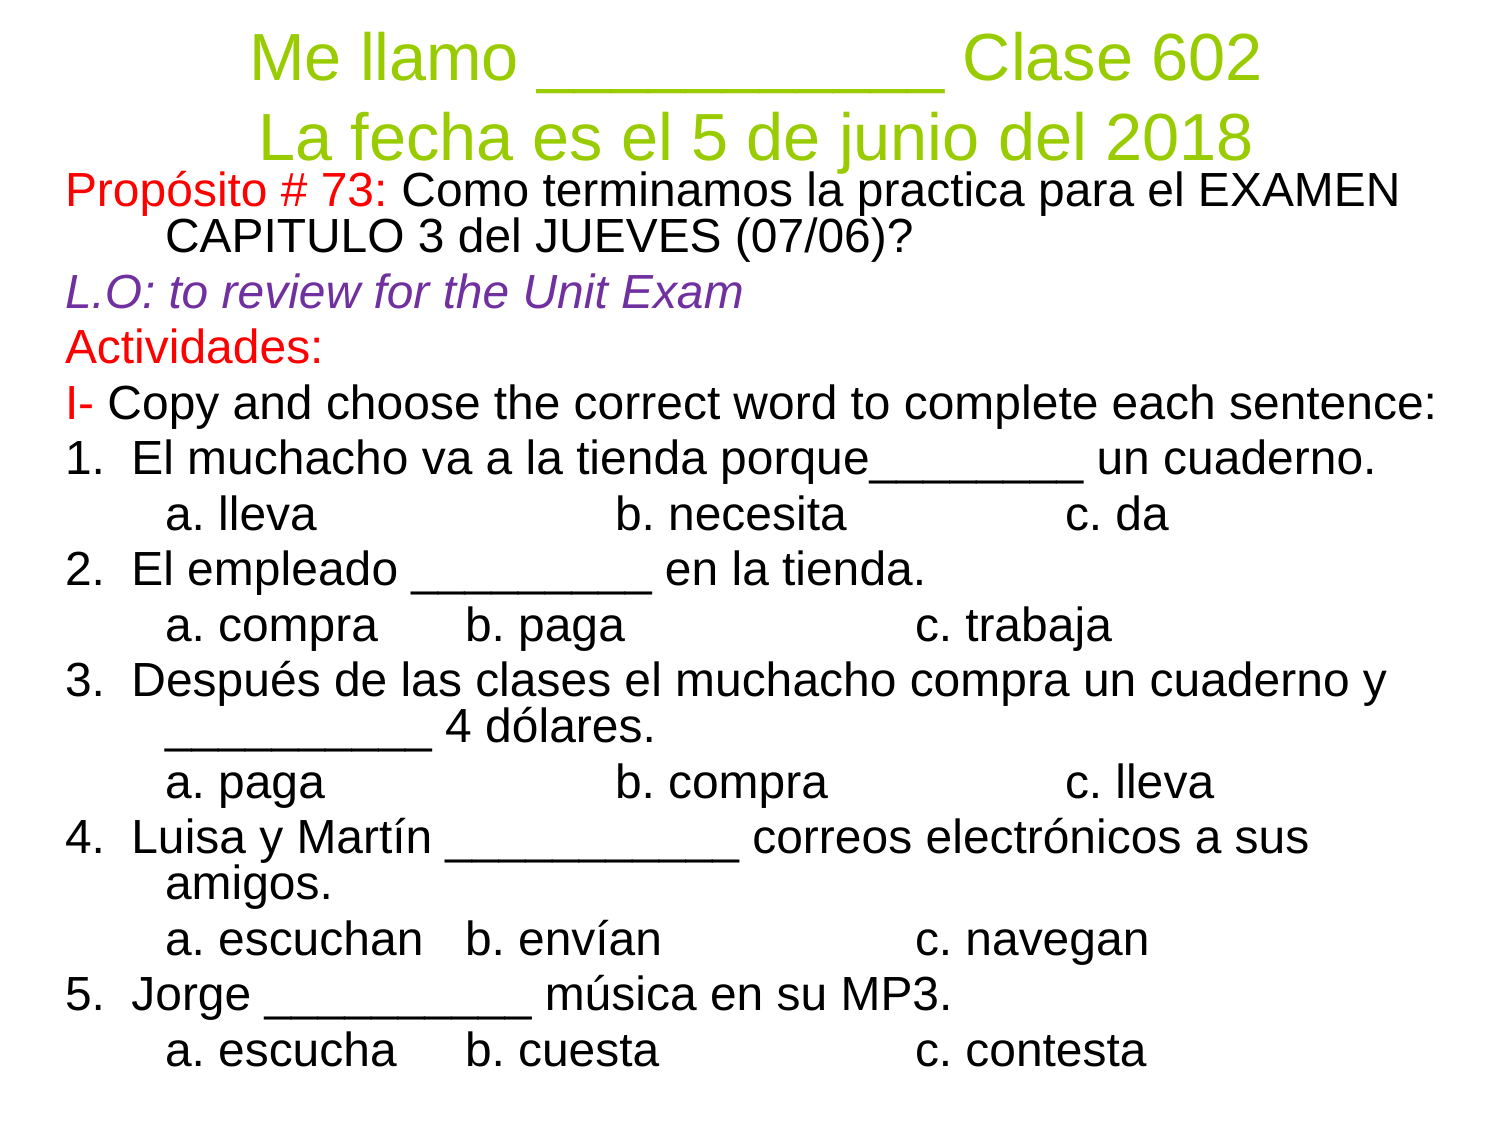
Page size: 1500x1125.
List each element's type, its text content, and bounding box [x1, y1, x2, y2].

title Me llamo ___________ Clase 602 La fecha es el 5 de junio del 2018 [62, 0, 1450, 162]
list Propósito # 73: Como terminamos la practica para el EXAMEN CAPITULO 3 del JUEVES (07/06)? L.O: to review for the Unit Exam Actividades: I- Copy and choose the correct word to complete each sentence: 1. El muchacho va a la tienda porque________ un cuaderno. a. lleva b. necesita c. da 2. El empleado _________ en la tienda. a. compra b. paga c. trabaja 3. Después de las clases el muchacho compra un cuaderno y __________ 4 dólares. a. paga b. compra c. lleva 4. Luisa y Martín ___________ correos electrónicos a sus amigos. a. escuchan b. envían c. navegan 5. Jorge __________ música en su MP3. a. escucha b. cuesta c. contesta [50, 162, 1463, 1025]
